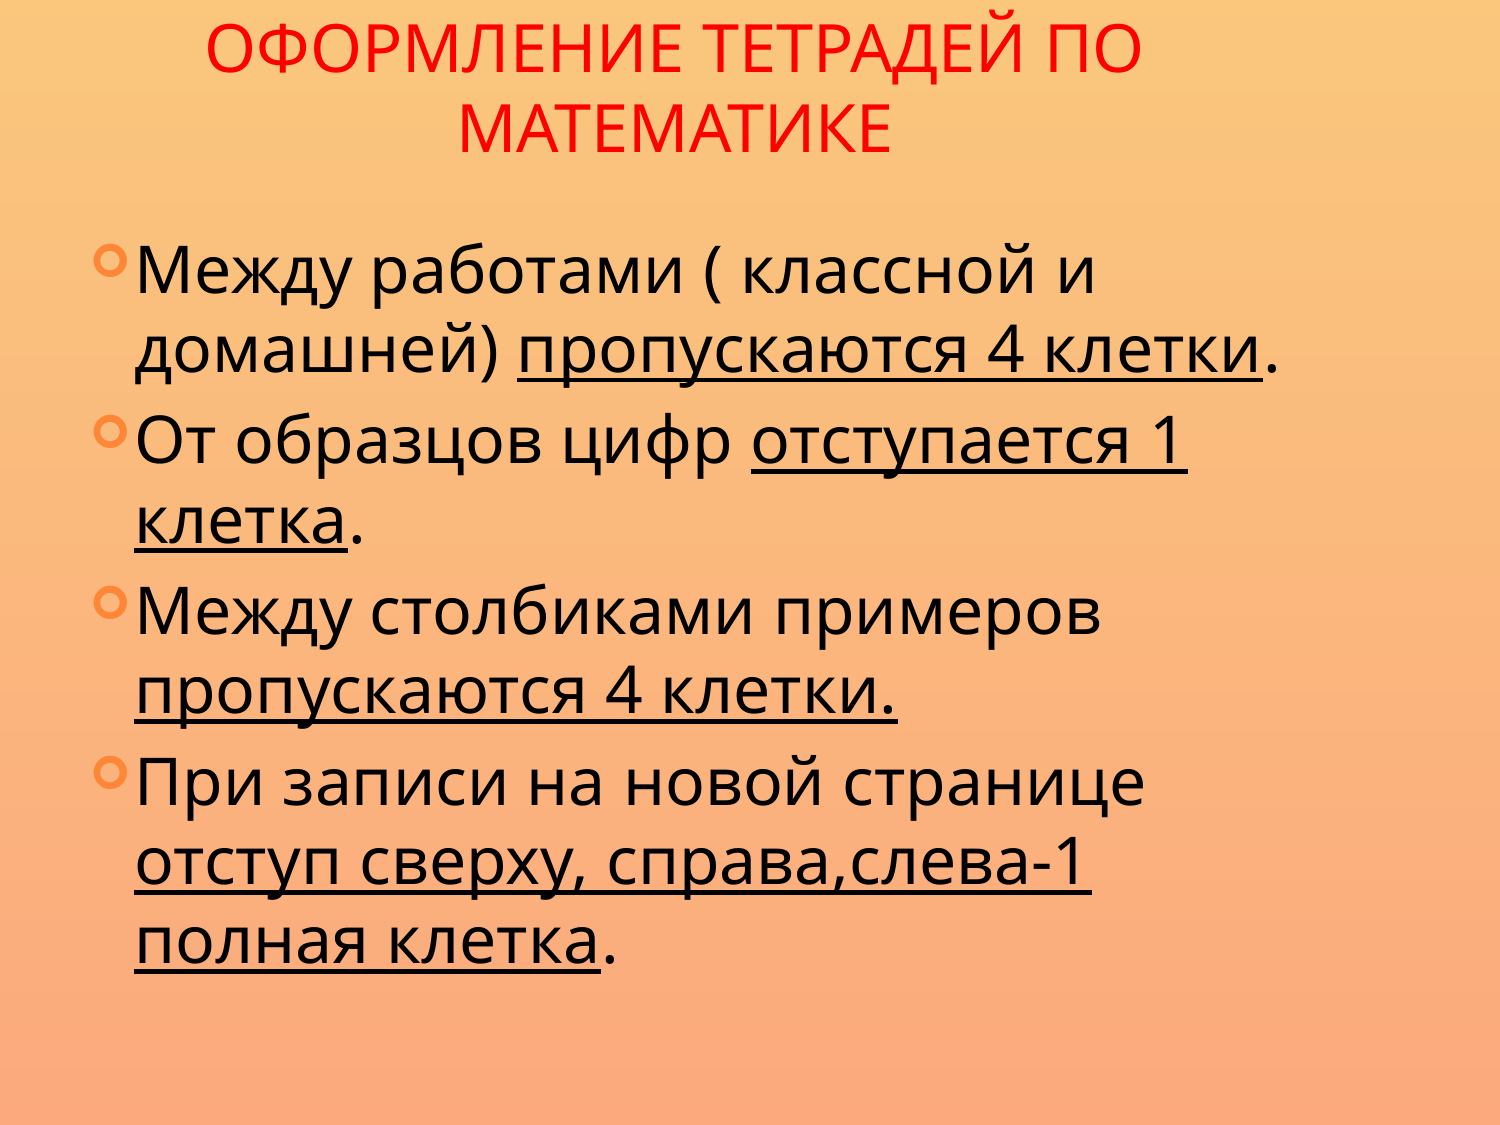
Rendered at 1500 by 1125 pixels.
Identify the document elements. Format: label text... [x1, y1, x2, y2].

list Между работами ( классной и домашней) пропускаются 4 клетки. От образцов цифр отступается 1 клетка. Между столбиками примеров пропускаются 4 клетки. При записи на новой странице отступ сверху, справа,слева-1 полная клетка. [75, 219, 1300, 1020]
title Оформление тетрадей по математике [75, 78, 1275, 173]
